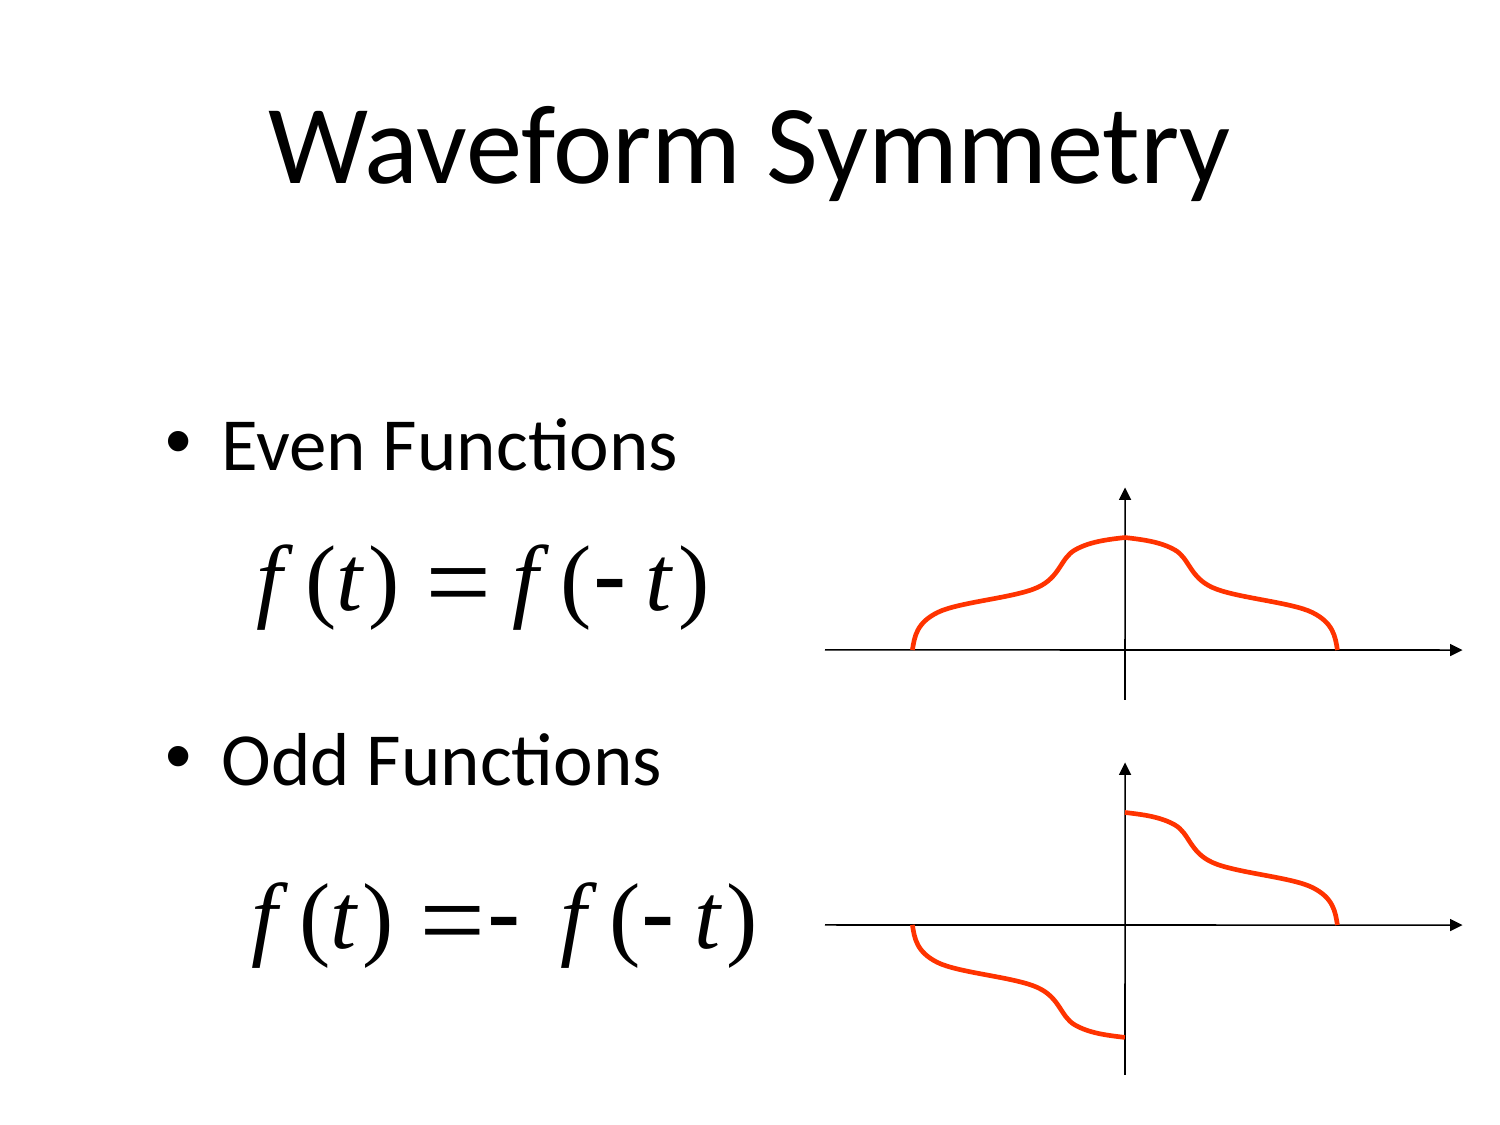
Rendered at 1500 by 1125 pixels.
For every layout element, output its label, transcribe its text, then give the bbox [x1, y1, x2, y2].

list Even Functions Odd Functions [150, 387, 1463, 838]
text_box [824, 487, 1463, 701]
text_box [218, 862, 776, 988]
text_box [224, 524, 727, 650]
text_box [824, 762, 1463, 1076]
title Waveform Symmetry [75, 45, 1425, 233]
